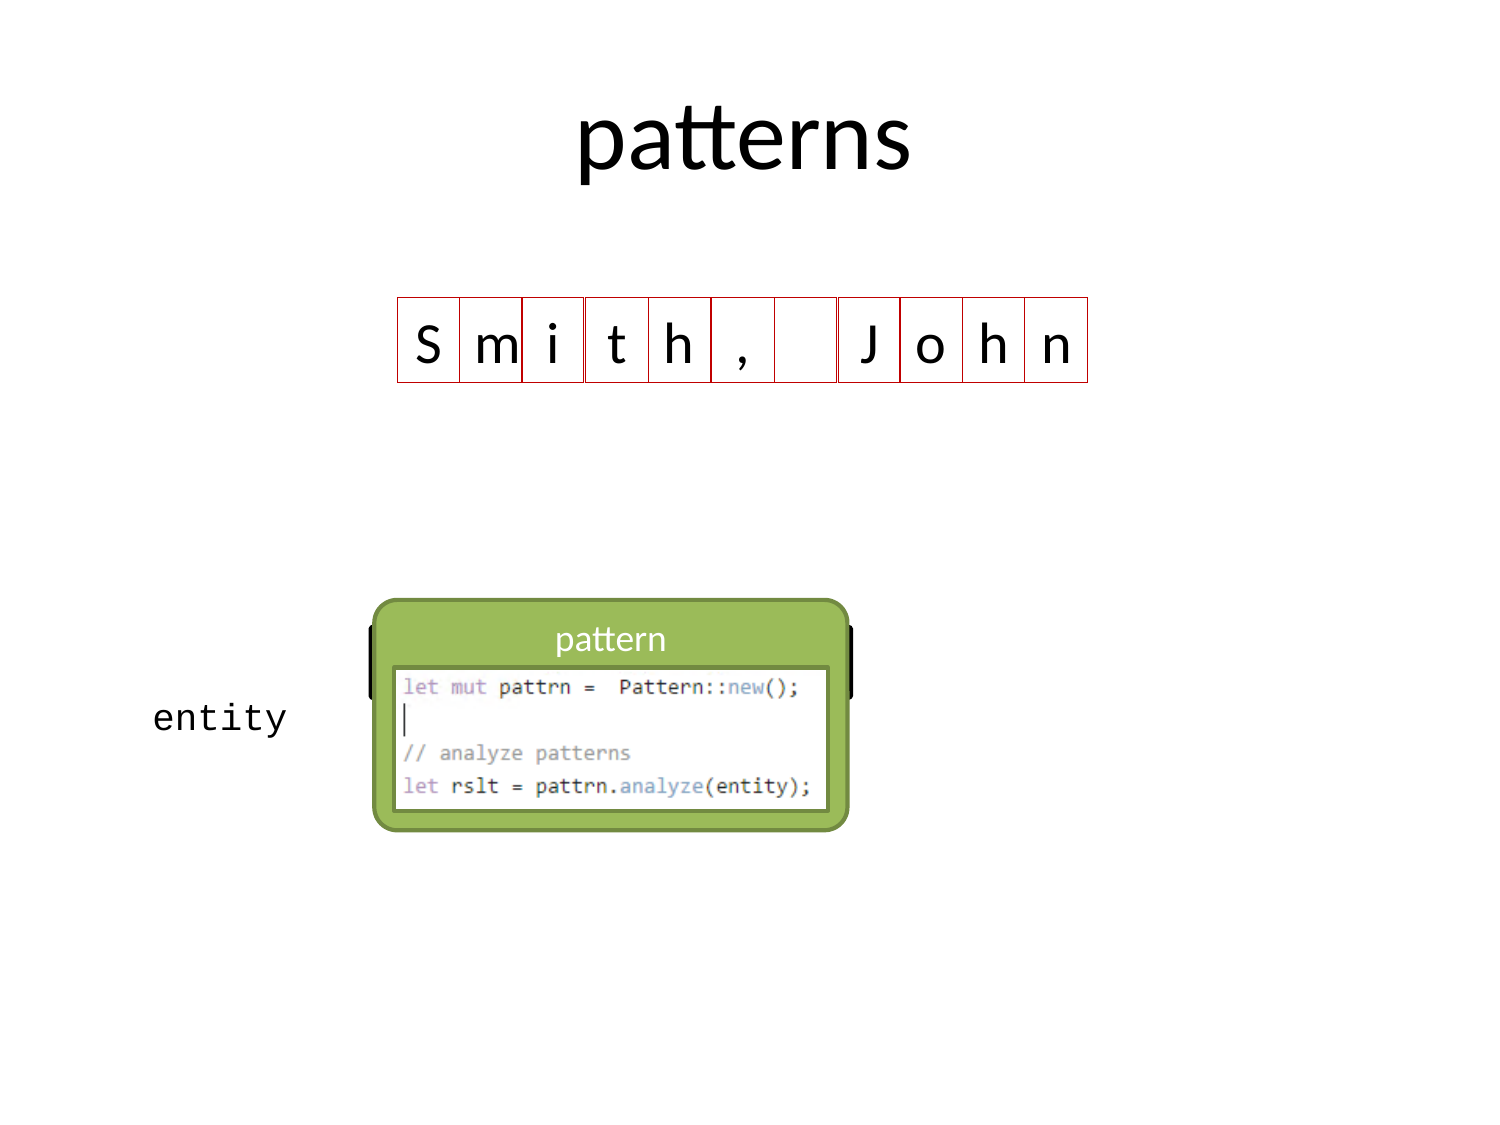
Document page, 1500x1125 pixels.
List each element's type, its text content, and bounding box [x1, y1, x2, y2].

text_box patterns [74, 62, 1413, 198]
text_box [397, 297, 1088, 384]
text_box entity [126, 685, 314, 745]
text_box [374, 599, 848, 831]
